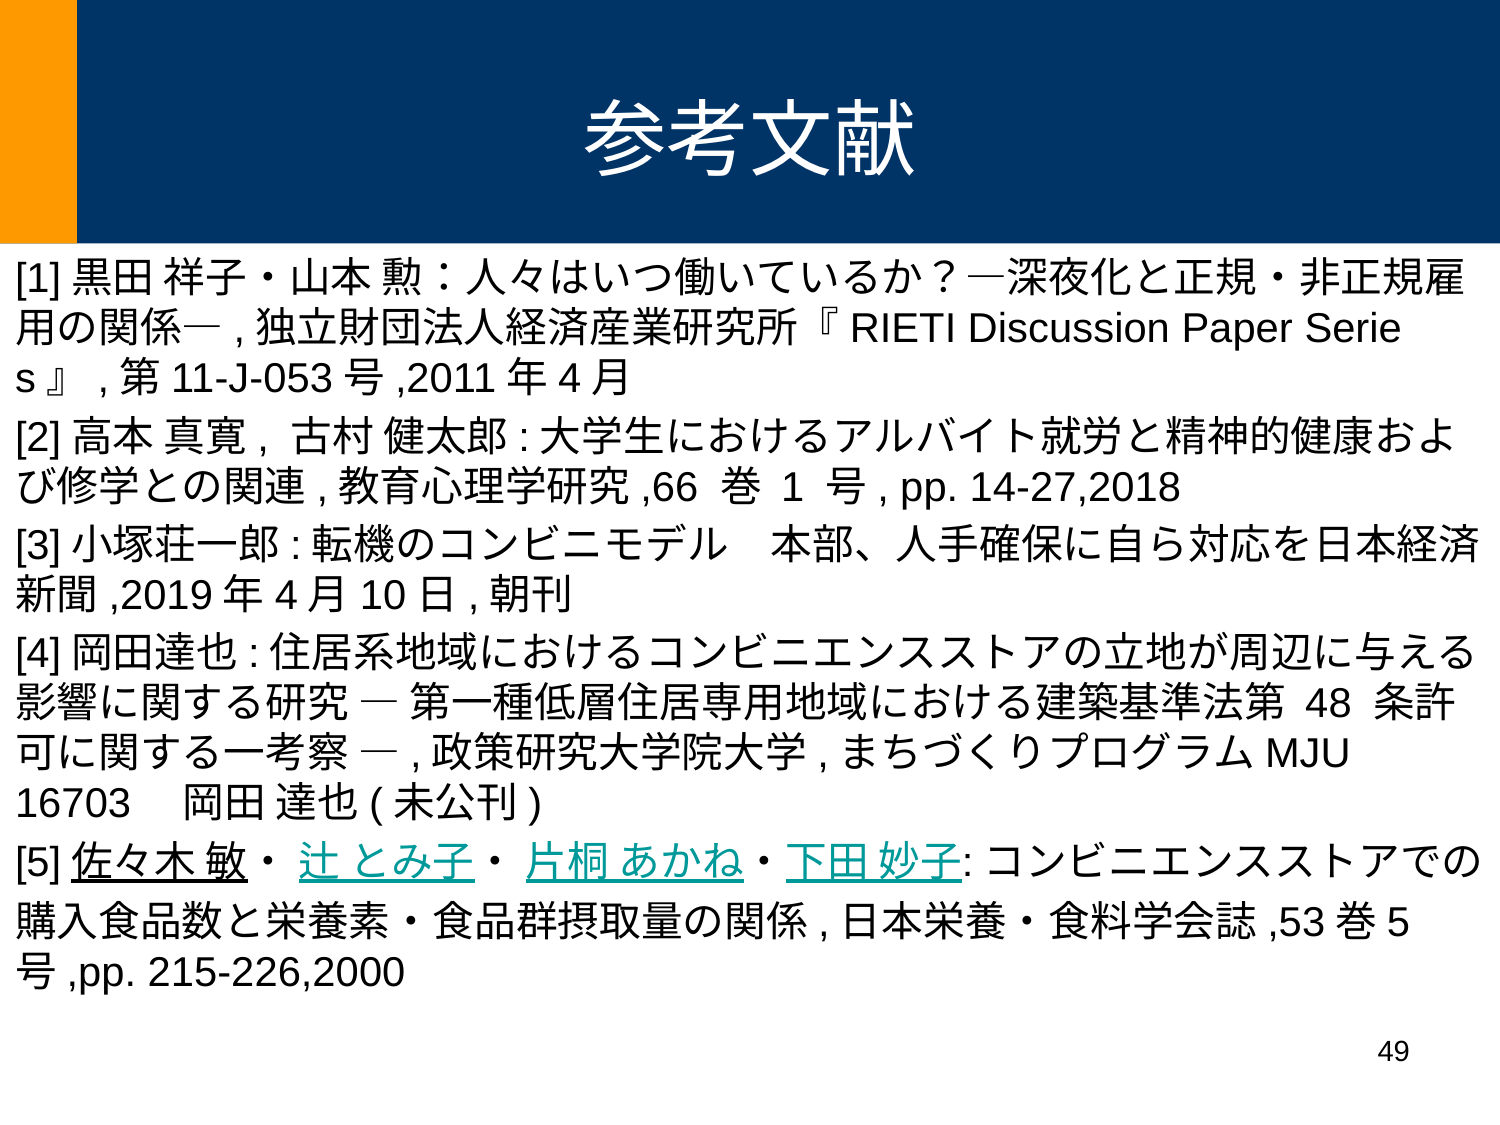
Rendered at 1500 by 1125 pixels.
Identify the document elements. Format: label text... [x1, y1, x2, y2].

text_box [0, 0, 1500, 244]
slide_number 49 [1074, 1024, 1425, 1103]
list [1]黒田 祥子・山本 勲：人々はいつ働いているか？―深夜化と正規・非正規雇用の関係―,独立財団法人経済産業研究所『RIETI Discussion Paper Series』,第11-J-053号,2011年4月 [2]高本 真寛, 古村 健太郎:大学生におけるアルバイト就労と精神的健康および修学との関連,教育心理学研究,66 巻 1 号, pp. 14-27,2018 [3]小塚荘一郎:転機のコンビニモデル 本部、人手確保に自ら対応を日本経済新聞,2019年4月10日,朝刊 [4]岡田達也:住居系地域におけるコンビニエンスストアの立地が周辺に与える影響に関する研究 ― 第一種低層住居専用地域における建築基準法第 48 条許可に関する一考察 ―,政策研究大学院大学,まちづくりプログラムMJU 16703 岡田 達也(未公刊) [5]佐々木 敏・ 辻 とみ子・ 片桐 あかね・下田 妙子:コンビニエンスストアでの購入食品数と栄養素・食品群摂取量の関係,日本栄養・食料学会誌,53巻5号,pp. 215-226,2000 [0, 251, 1500, 1125]
